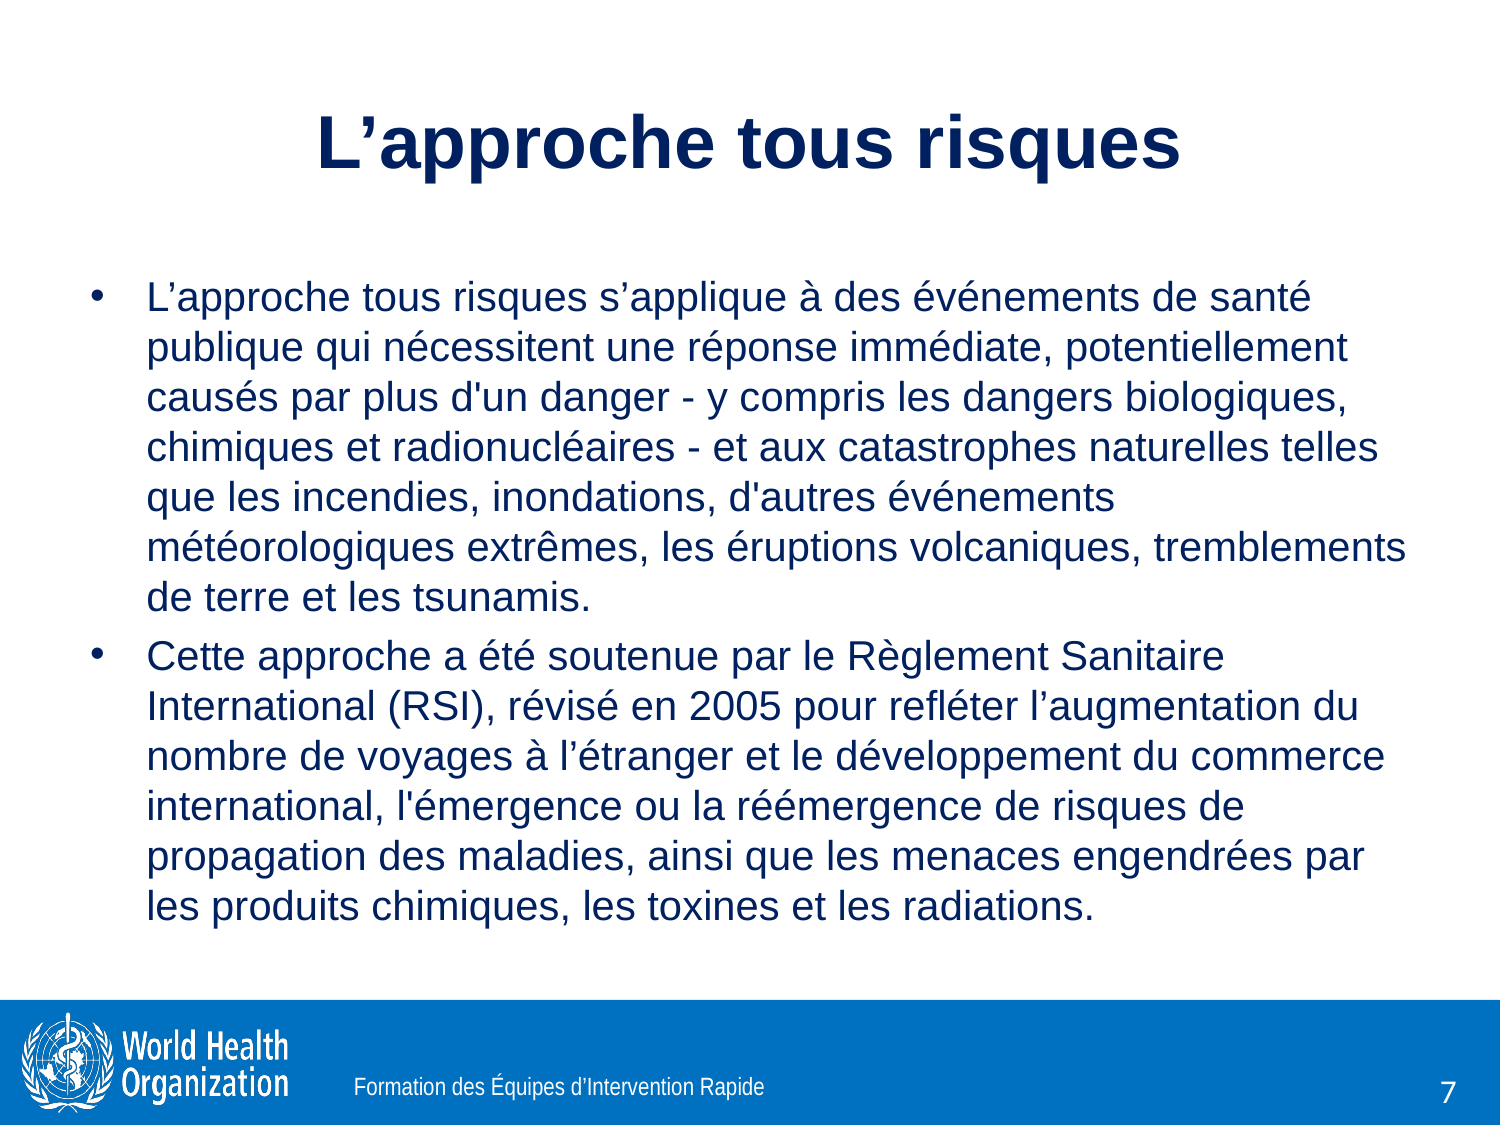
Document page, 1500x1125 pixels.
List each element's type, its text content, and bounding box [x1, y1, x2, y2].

list L’approche tous risques s’applique à des événements de santé publique qui nécessitent une réponse immédiate, potentiellement causés par plus d'un danger - y compris les dangers biologiques, chimiques et radionucléaires - et aux catastrophes naturelles telles que les incendies, inondations, d'autres événements météorologiques extrêmes, les éruptions volcaniques, tremblements de terre et les tsunamis. Cette approche a été soutenue par le Règlement Sanitaire International (RSI), révisé en 2005 pour refléter l’augmentation du nombre de voyages à l’étranger et le développement du commerce international, l'émergence ou la réémergence de risques de propagation des maladies, ainsi que les menaces engendrées par les produits chimiques, les toxines et les radiations. [75, 262, 1425, 1005]
picture [21, 1012, 288, 1113]
title L’approche tous risques [75, 45, 1425, 233]
